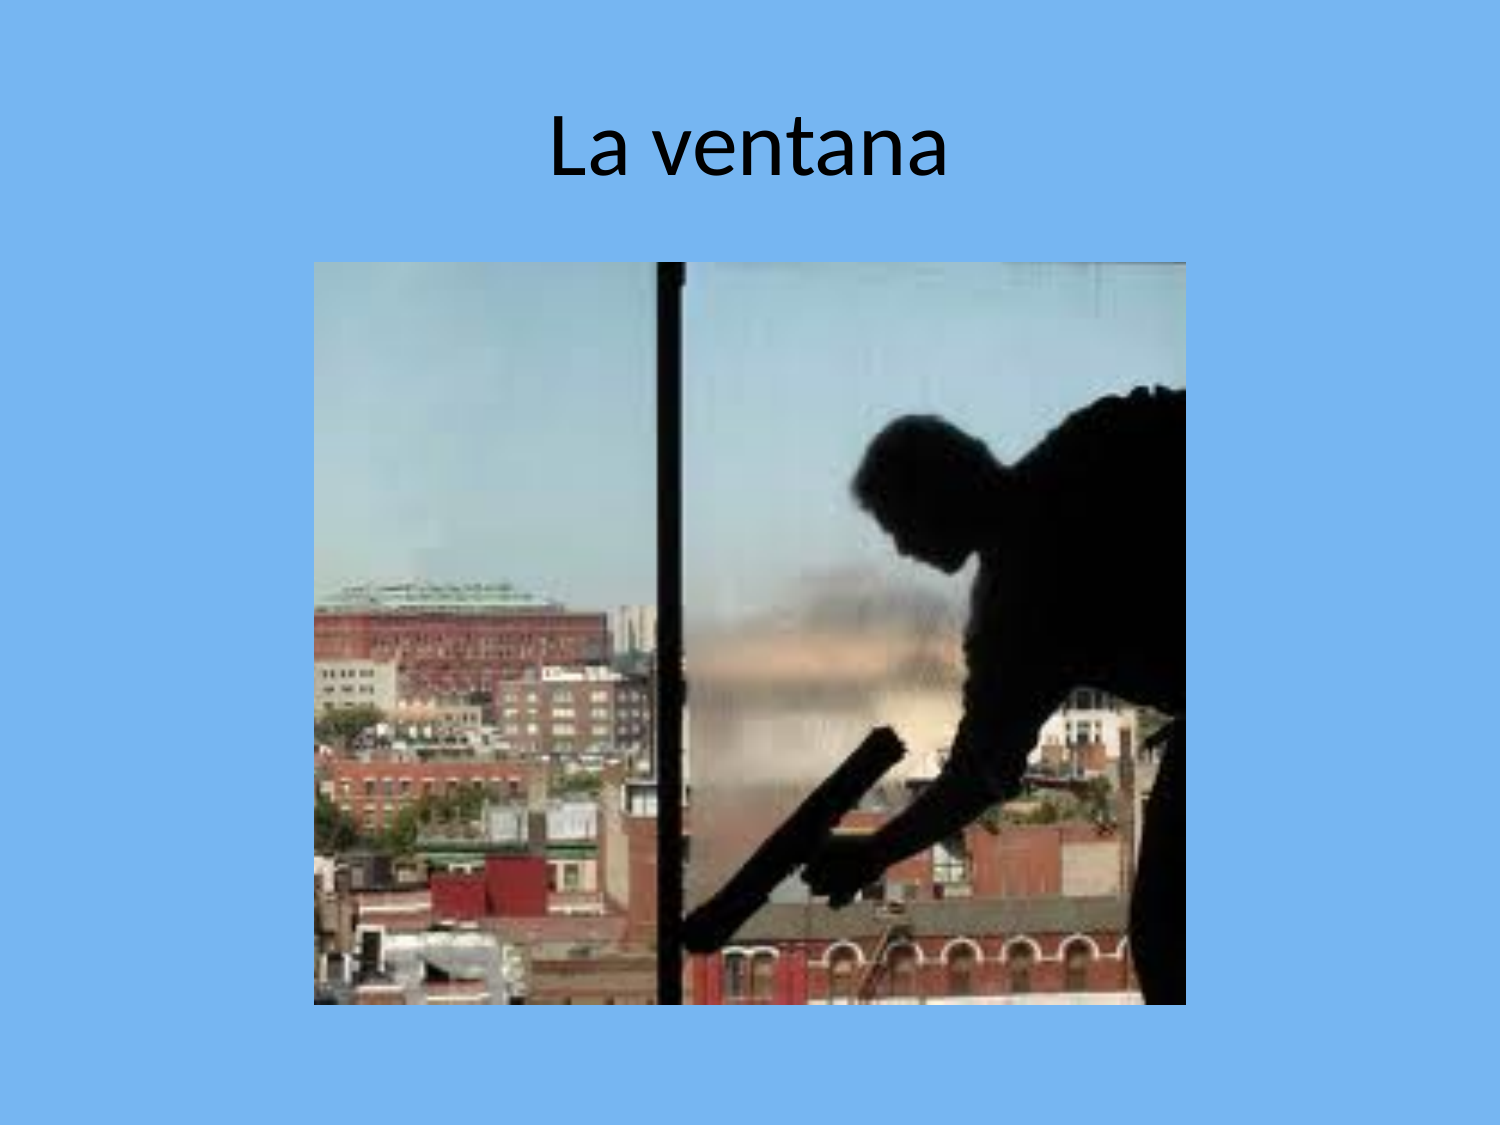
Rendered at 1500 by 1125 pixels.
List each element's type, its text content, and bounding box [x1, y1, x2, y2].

title La ventana [75, 45, 1425, 233]
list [74, 262, 1426, 1006]
